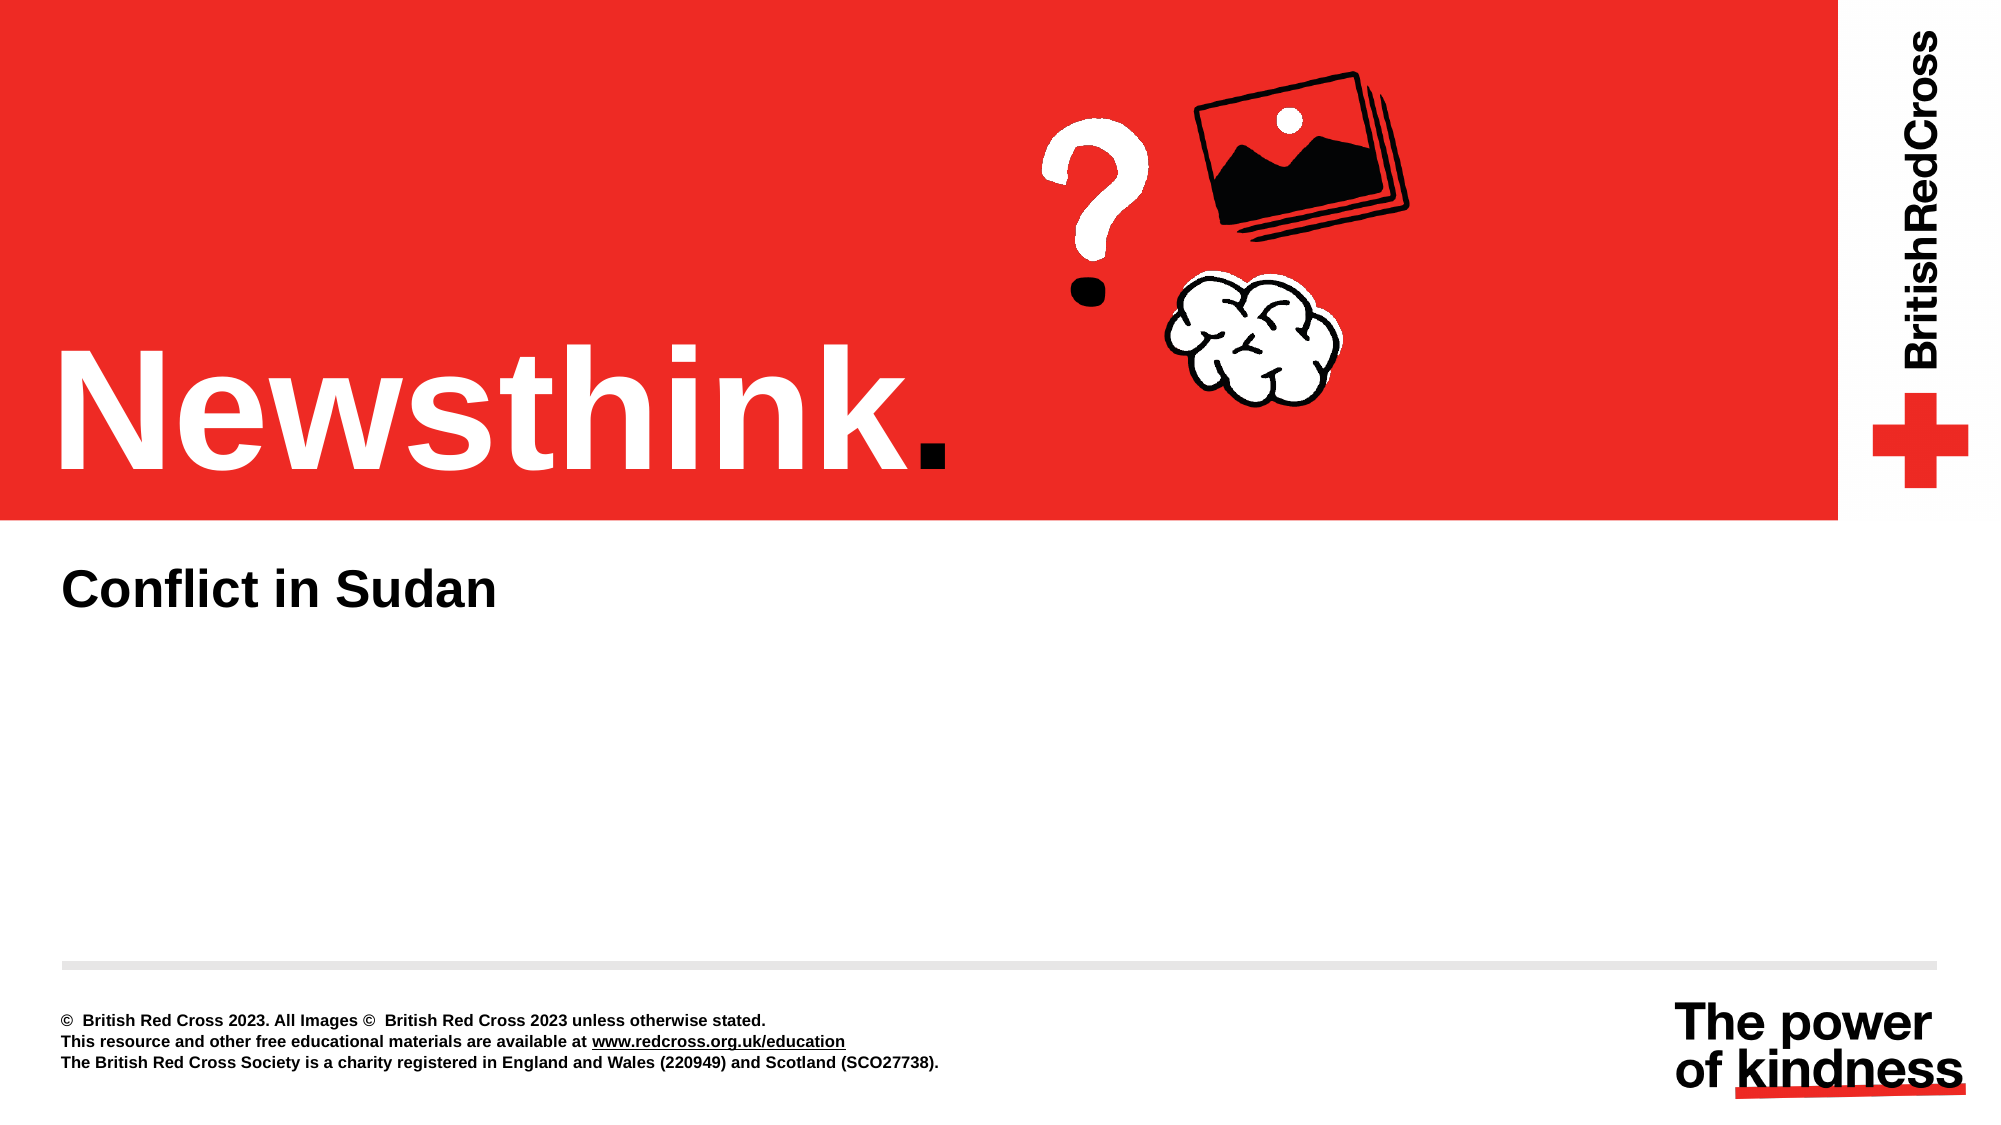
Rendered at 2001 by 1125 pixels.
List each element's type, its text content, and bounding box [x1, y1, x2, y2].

picture [1637, 965, 2000, 1125]
subtitle Conflict in Sudan [60, 561, 984, 634]
title Newsthink. [50, 308, 1619, 519]
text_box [34, 1009, 1034, 1124]
picture [1838, 0, 2000, 521]
picture [979, 7, 1447, 466]
